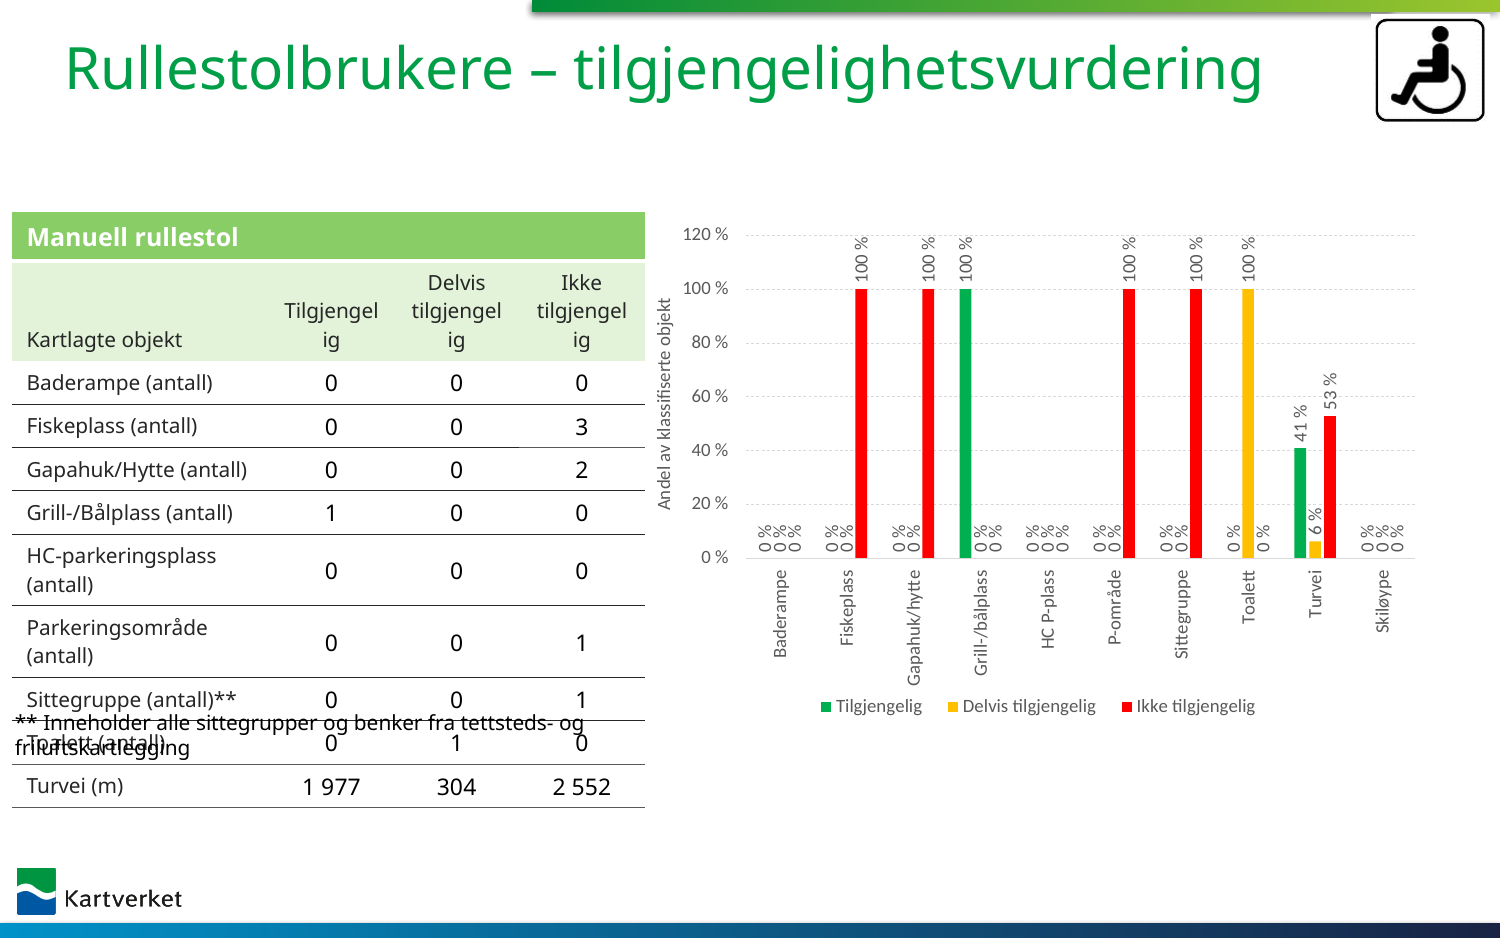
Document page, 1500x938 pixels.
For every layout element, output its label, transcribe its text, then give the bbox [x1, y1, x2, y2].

table_cell Grill-/Bålplass (antall) [12, 491, 269, 534]
table_cell 0 [269, 448, 394, 490]
picture [643, 218, 1427, 728]
table_cell 2 [519, 448, 638, 490]
table_cell 0 [519, 361, 638, 404]
table_cell Kartlagte objekt [12, 263, 269, 361]
table_cell 0 [394, 535, 519, 605]
table_cell 0 [394, 606, 519, 677]
table_cell 0 [269, 606, 394, 677]
table_cell Ikke tilgjengelig [519, 263, 638, 361]
table_cell 3 [519, 405, 638, 447]
table_cell Gapahuk/Hytte (antall) [12, 448, 269, 490]
table_cell 0 [269, 405, 394, 447]
table_cell 1 [519, 606, 638, 677]
table_cell 0 [269, 678, 394, 702]
text_box ** Inneholder alle sittegrupper og benker fra tettsteds- og friluftskartlegging [0, 702, 745, 768]
table_cell 0 [519, 491, 638, 534]
table_cell 0 [519, 535, 638, 605]
table_cell 0 [269, 535, 394, 605]
table_cell 304 [394, 768, 519, 807]
table_cell 0 [394, 448, 519, 490]
table_cell 2 552 [519, 768, 645, 807]
table_cell 1 [519, 678, 638, 702]
table_cell 0 [394, 678, 519, 702]
table_cell HC-parkeringsplass (antall) [12, 535, 269, 605]
table_cell Baderampe (antall) [12, 361, 269, 404]
table_cell Sittegruppe (antall)** [12, 678, 269, 702]
table_cell 0 [394, 491, 519, 534]
picture [1371, 13, 1491, 127]
table_cell Turvei (m) [12, 768, 269, 807]
text_box Rullestolbrukere – tilgjengelighetsvurdering [49, 12, 1372, 109]
table_cell Fiskeplass (antall) [12, 405, 269, 447]
table_cell 1 [269, 491, 394, 534]
table_cell 0 [394, 405, 519, 447]
table_cell 0 [269, 361, 394, 404]
table_cell Parkeringsområde (antall) [12, 606, 269, 677]
table_cell 0 [394, 361, 519, 404]
table_header Manuell rullestol [12, 212, 645, 259]
table_cell Tilgjengelig [269, 263, 394, 361]
table_cell 1 977 [269, 768, 394, 807]
table_cell Delvis tilgjengelig [394, 263, 519, 361]
